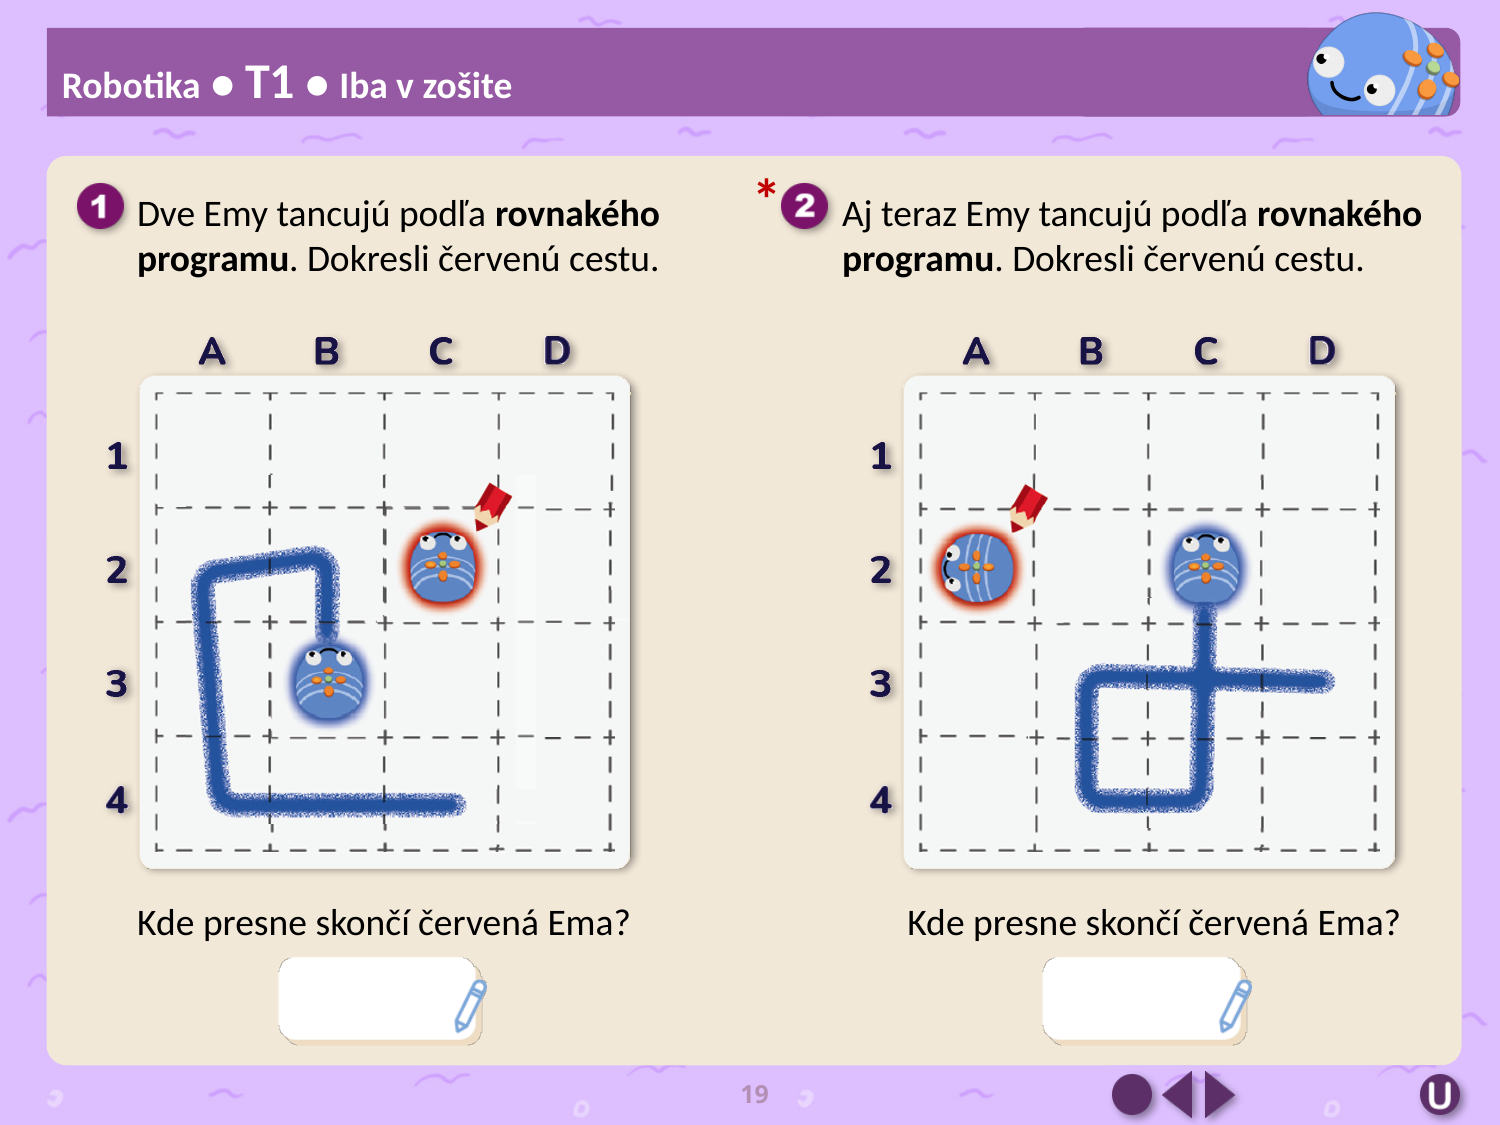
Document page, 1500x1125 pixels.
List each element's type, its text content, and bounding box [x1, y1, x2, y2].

picture [105, 336, 631, 869]
picture [0, 0, 1500, 1125]
text_box Dve Emy tancujú podľa rovnakého programu. Dokresli červenú cestu. [122, 181, 720, 286]
slide_number 19 [718, 1065, 792, 1125]
picture [781, 183, 828, 229]
text_box * [738, 154, 792, 240]
picture [1042, 957, 1252, 1046]
text_box Kde presne skončí červená Ema? [892, 890, 1491, 951]
picture [869, 336, 1396, 869]
title Robotika ● T1 ● Iba v zošite [46, 27, 1307, 117]
text_box [45, 154, 1463, 1067]
picture [77, 183, 124, 229]
text_box Aj teraz Emy tancujú podľa rovnakého programu. Dokresli červenú cestu. [827, 181, 1463, 286]
text_box Kde presne skončí červená Ema? [122, 890, 720, 951]
picture [277, 957, 487, 1046]
